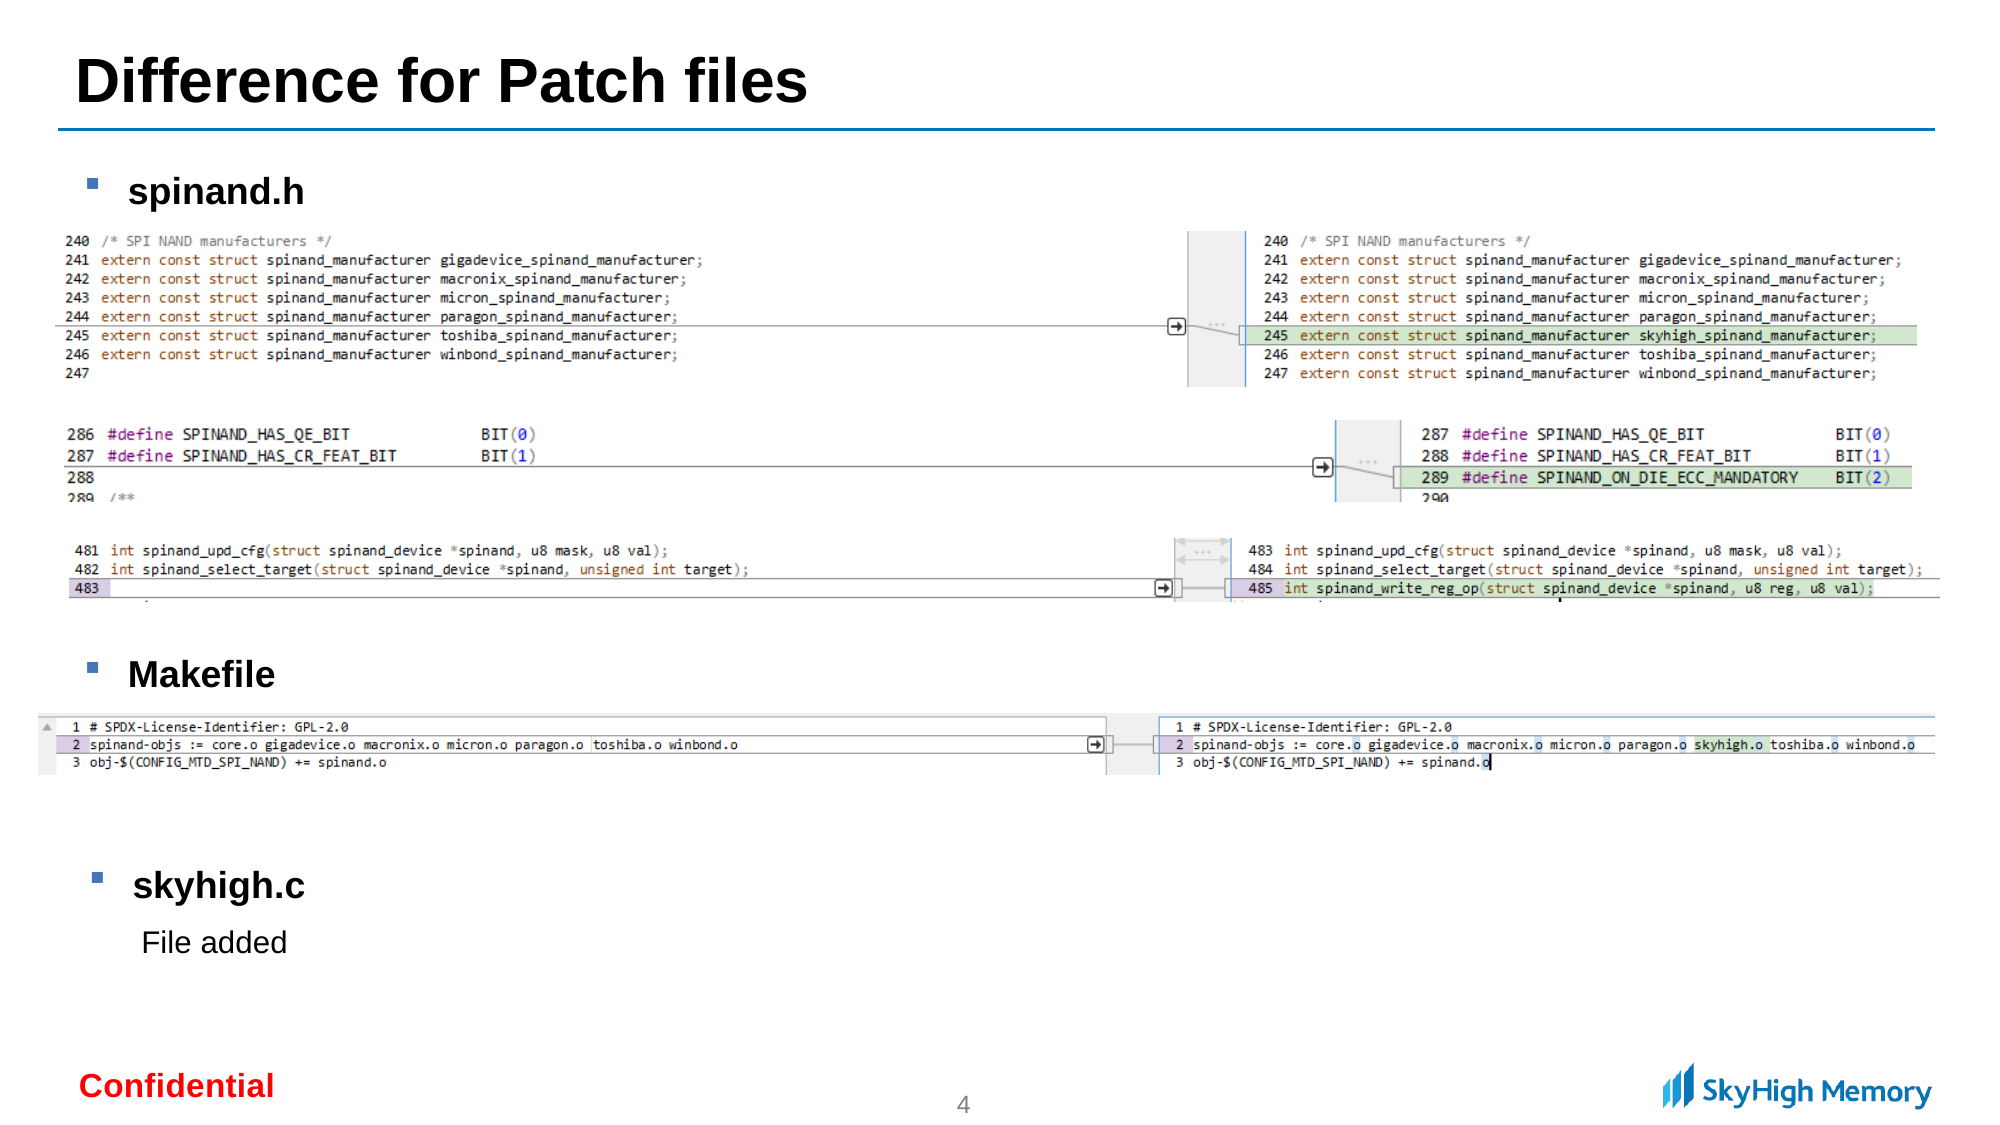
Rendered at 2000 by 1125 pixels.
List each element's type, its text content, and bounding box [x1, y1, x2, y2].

list spinand.h [68, 158, 1931, 221]
picture [1653, 1055, 1938, 1117]
picture [38, 713, 1936, 775]
picture [64, 420, 1912, 502]
picture [68, 538, 1940, 602]
title Difference for Patch files [59, 39, 1936, 125]
text_box skyhigh.c File added [73, 853, 1935, 915]
picture [55, 230, 1917, 387]
text_box Makefile [69, 642, 1931, 705]
